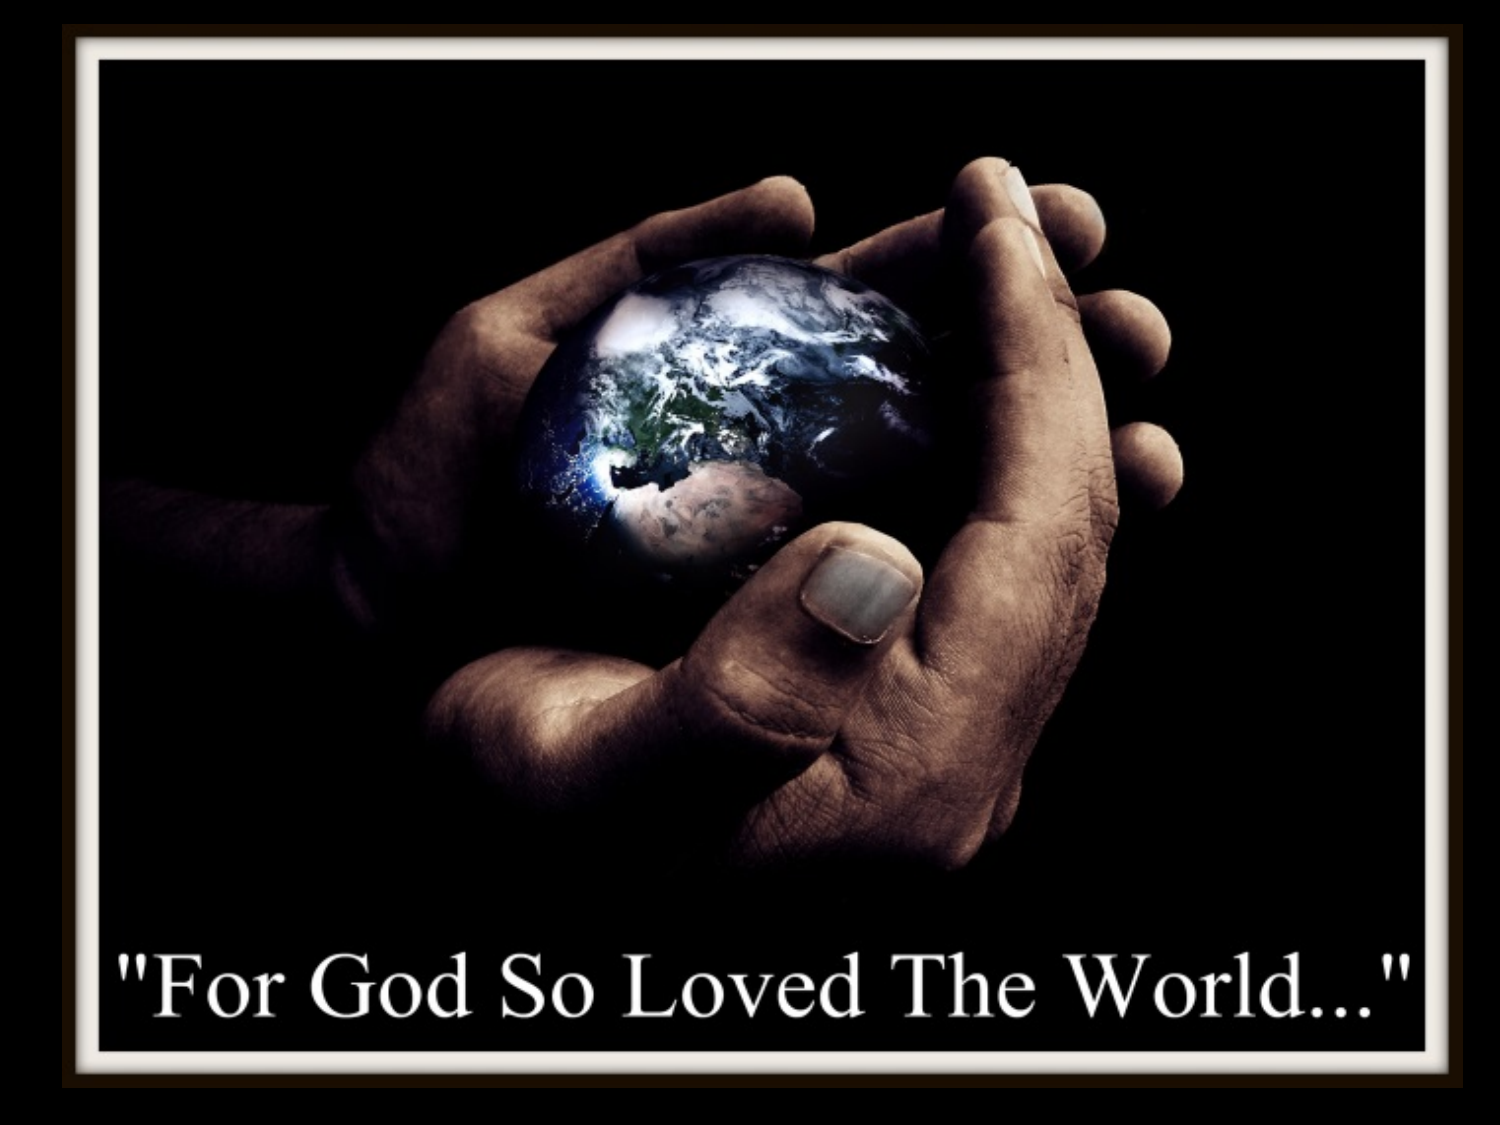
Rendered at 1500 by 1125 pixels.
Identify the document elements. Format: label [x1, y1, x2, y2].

list [62, 24, 1463, 1088]
